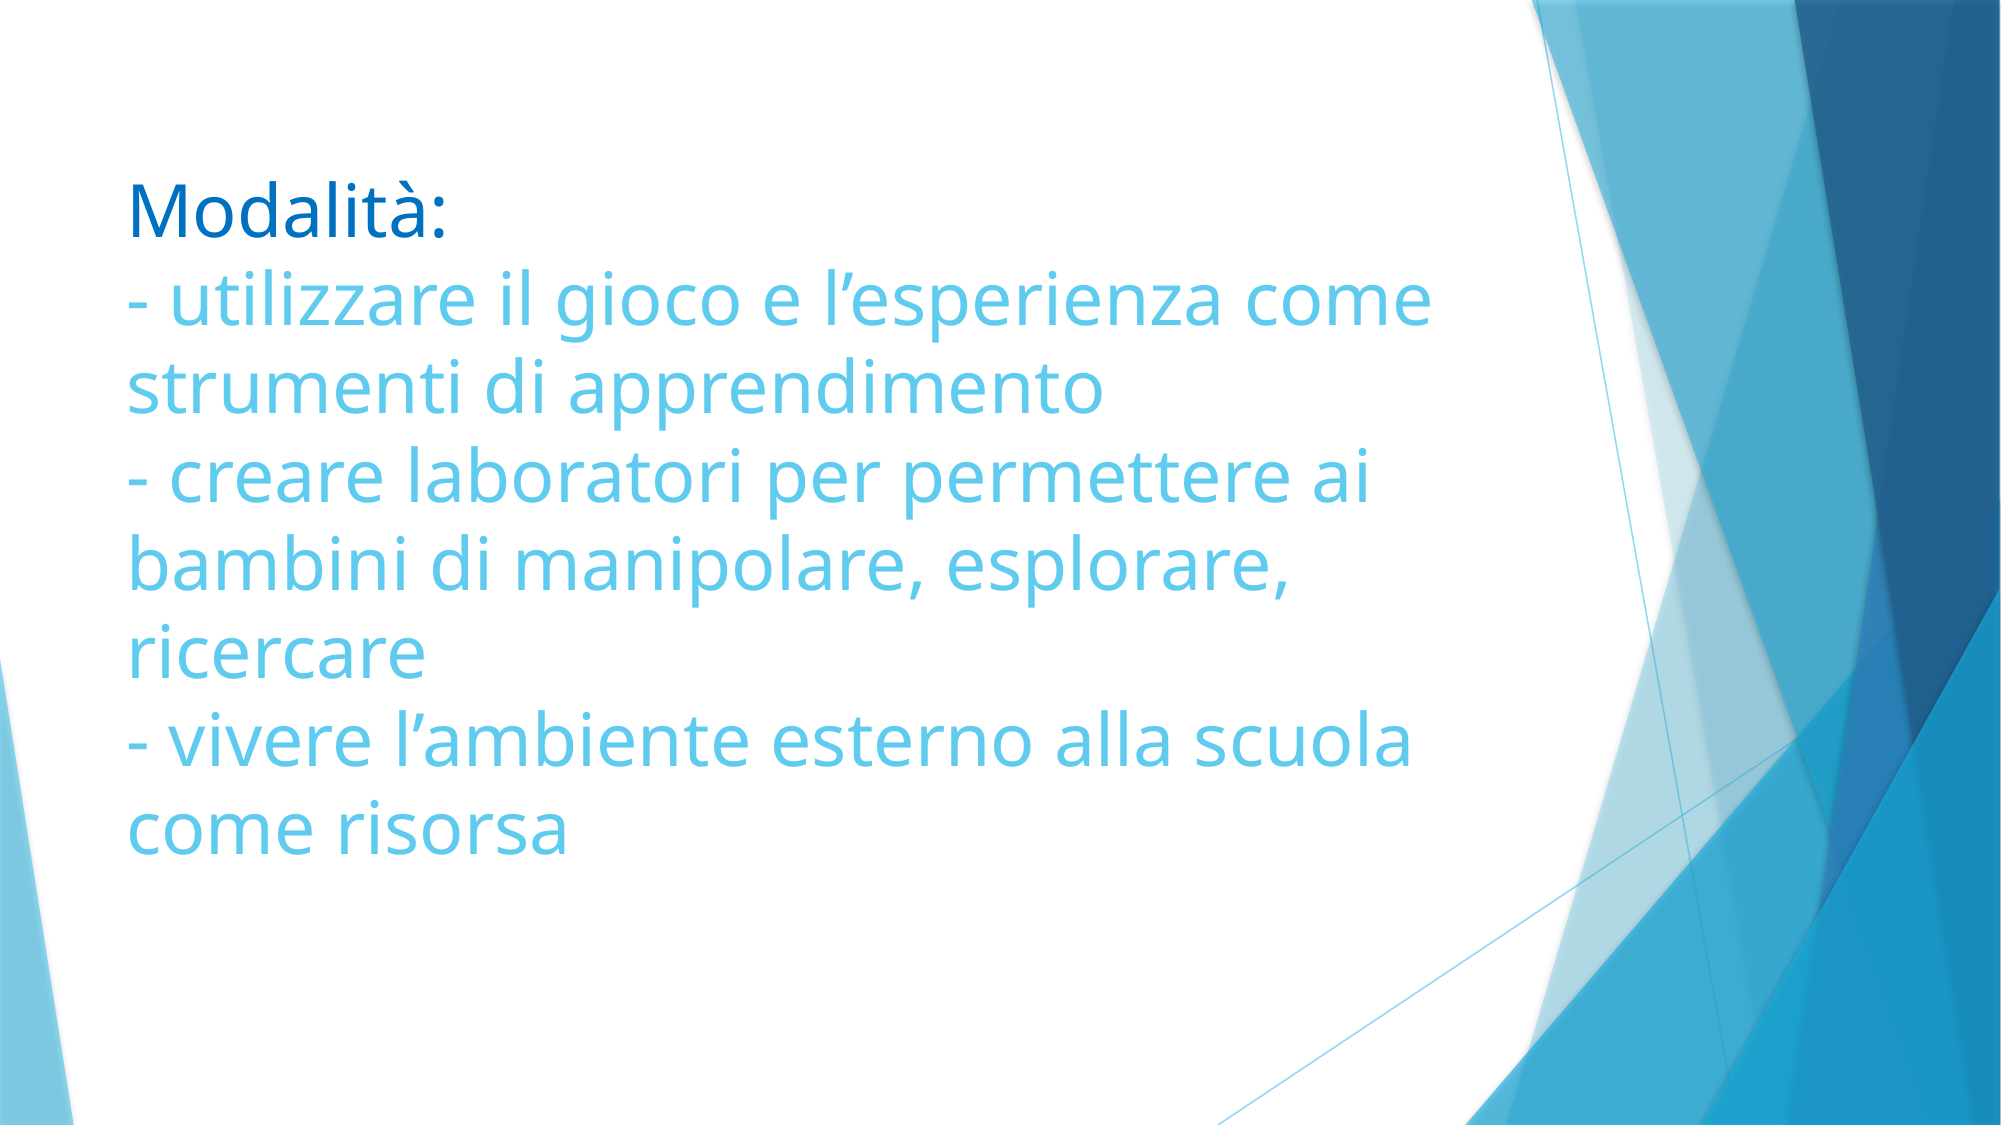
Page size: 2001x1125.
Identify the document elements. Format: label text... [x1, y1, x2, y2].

title Modalità: - utilizzare il gioco e l’esperienza come strumenti di apprendimento - creare laboratori per permettere ai bambini di manipolare, esplorare, ricercare - vivere l’ambiente esterno alla scuola come risorsa [110, 156, 1522, 879]
